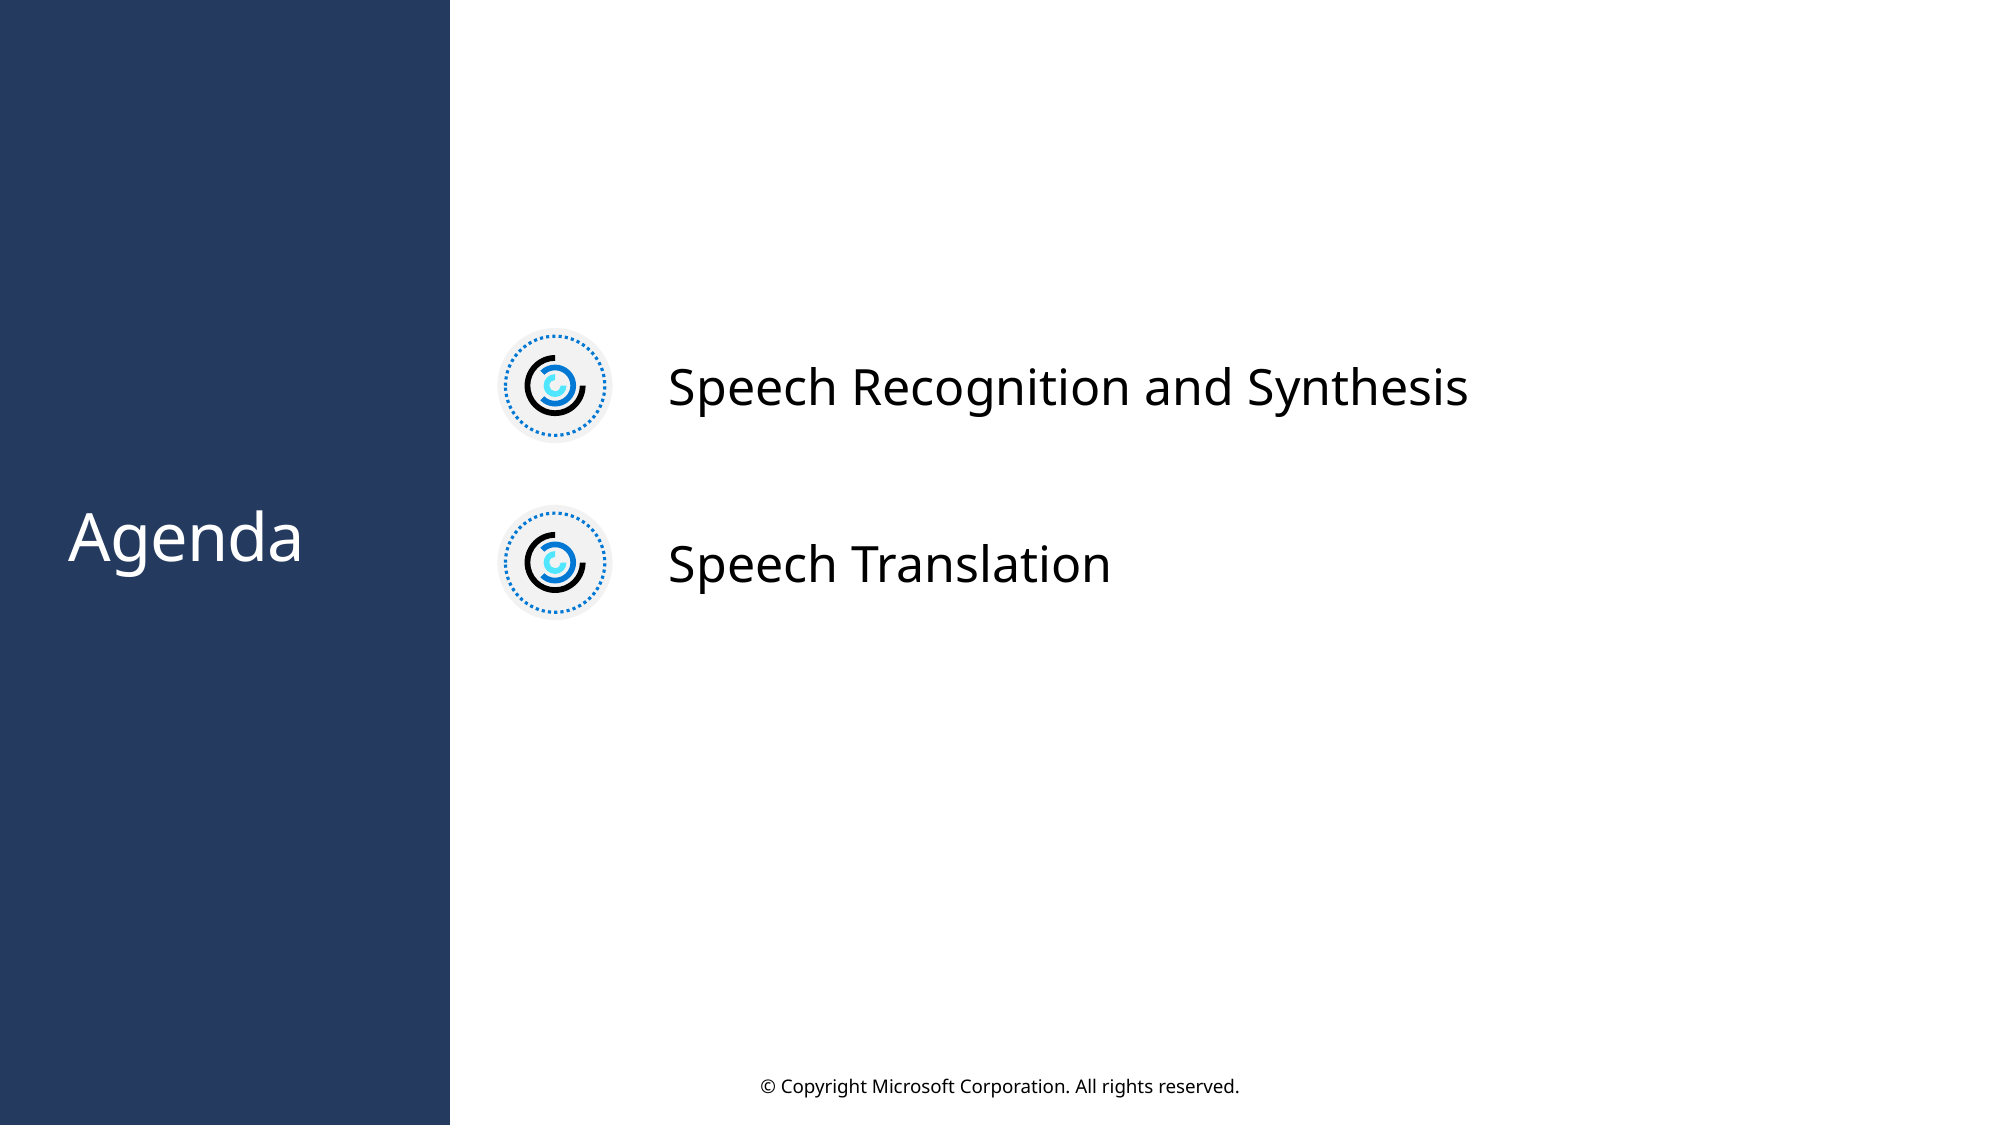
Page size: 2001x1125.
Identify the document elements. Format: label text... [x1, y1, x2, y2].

title Agenda [68, 469, 391, 619]
list Speech Translation [669, 462, 1932, 663]
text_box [497, 327, 613, 444]
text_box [497, 504, 613, 621]
list Speech Recognition and Synthesis [669, 313, 1932, 458]
